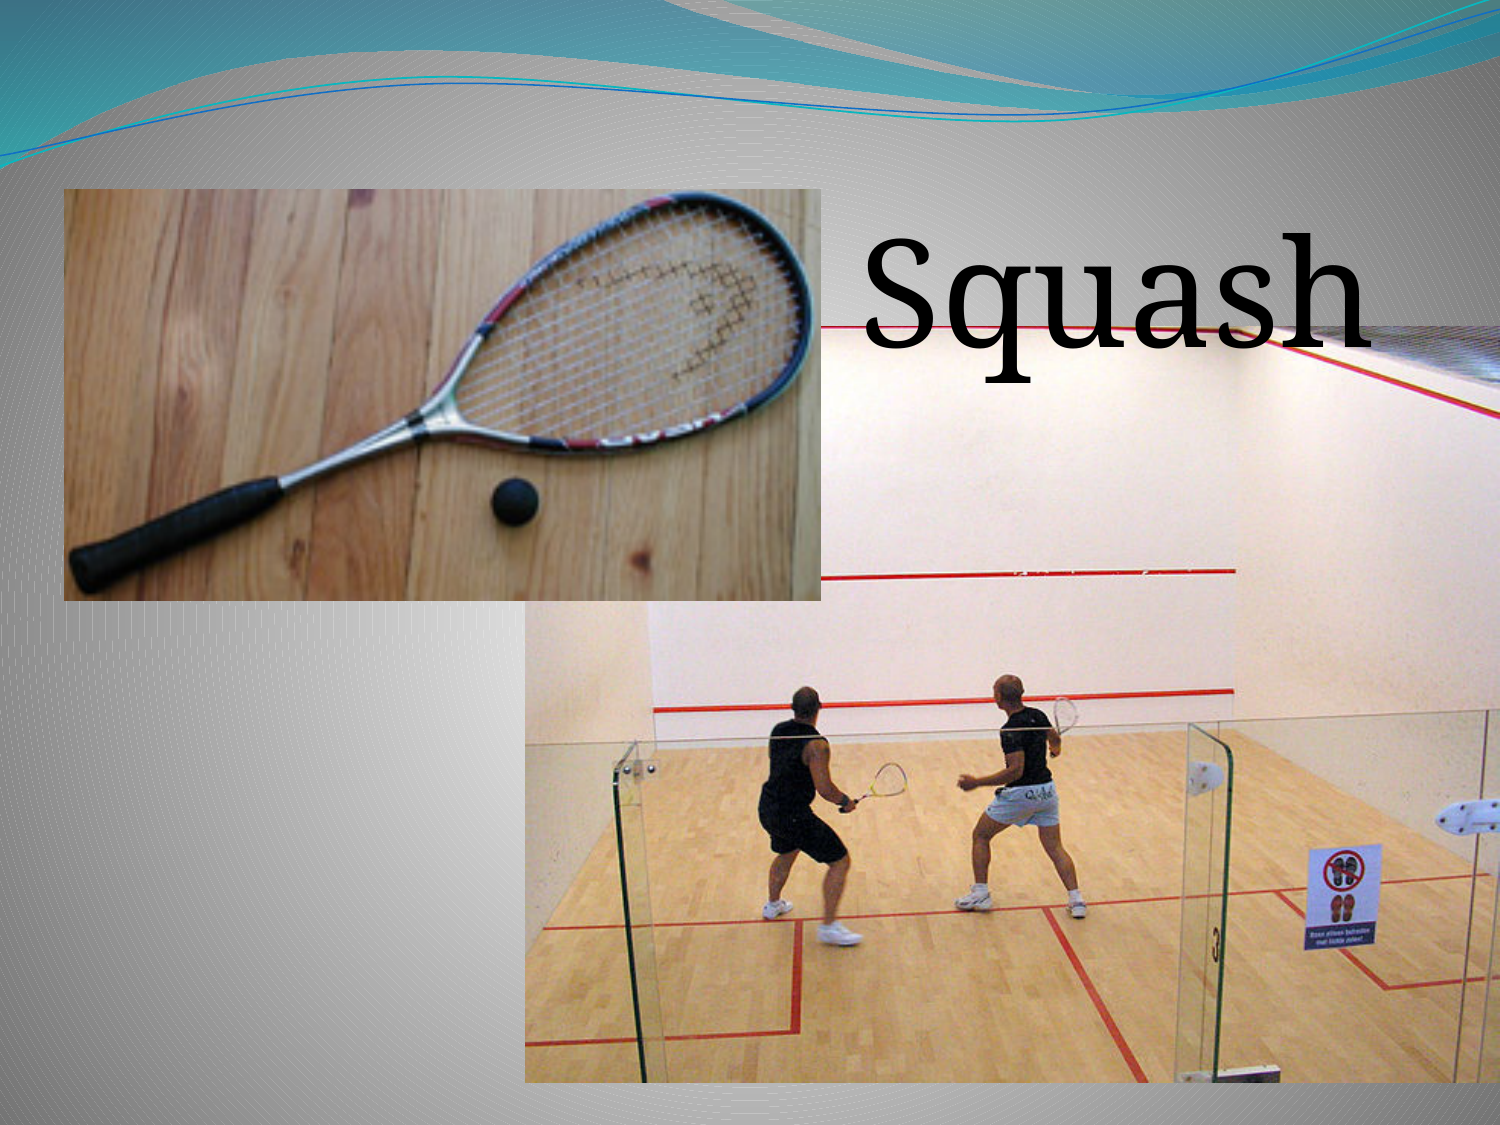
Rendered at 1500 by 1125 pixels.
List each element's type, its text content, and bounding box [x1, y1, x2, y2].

text_box Squash [844, 189, 1391, 325]
picture [64, 189, 822, 602]
picture [525, 326, 1500, 1083]
